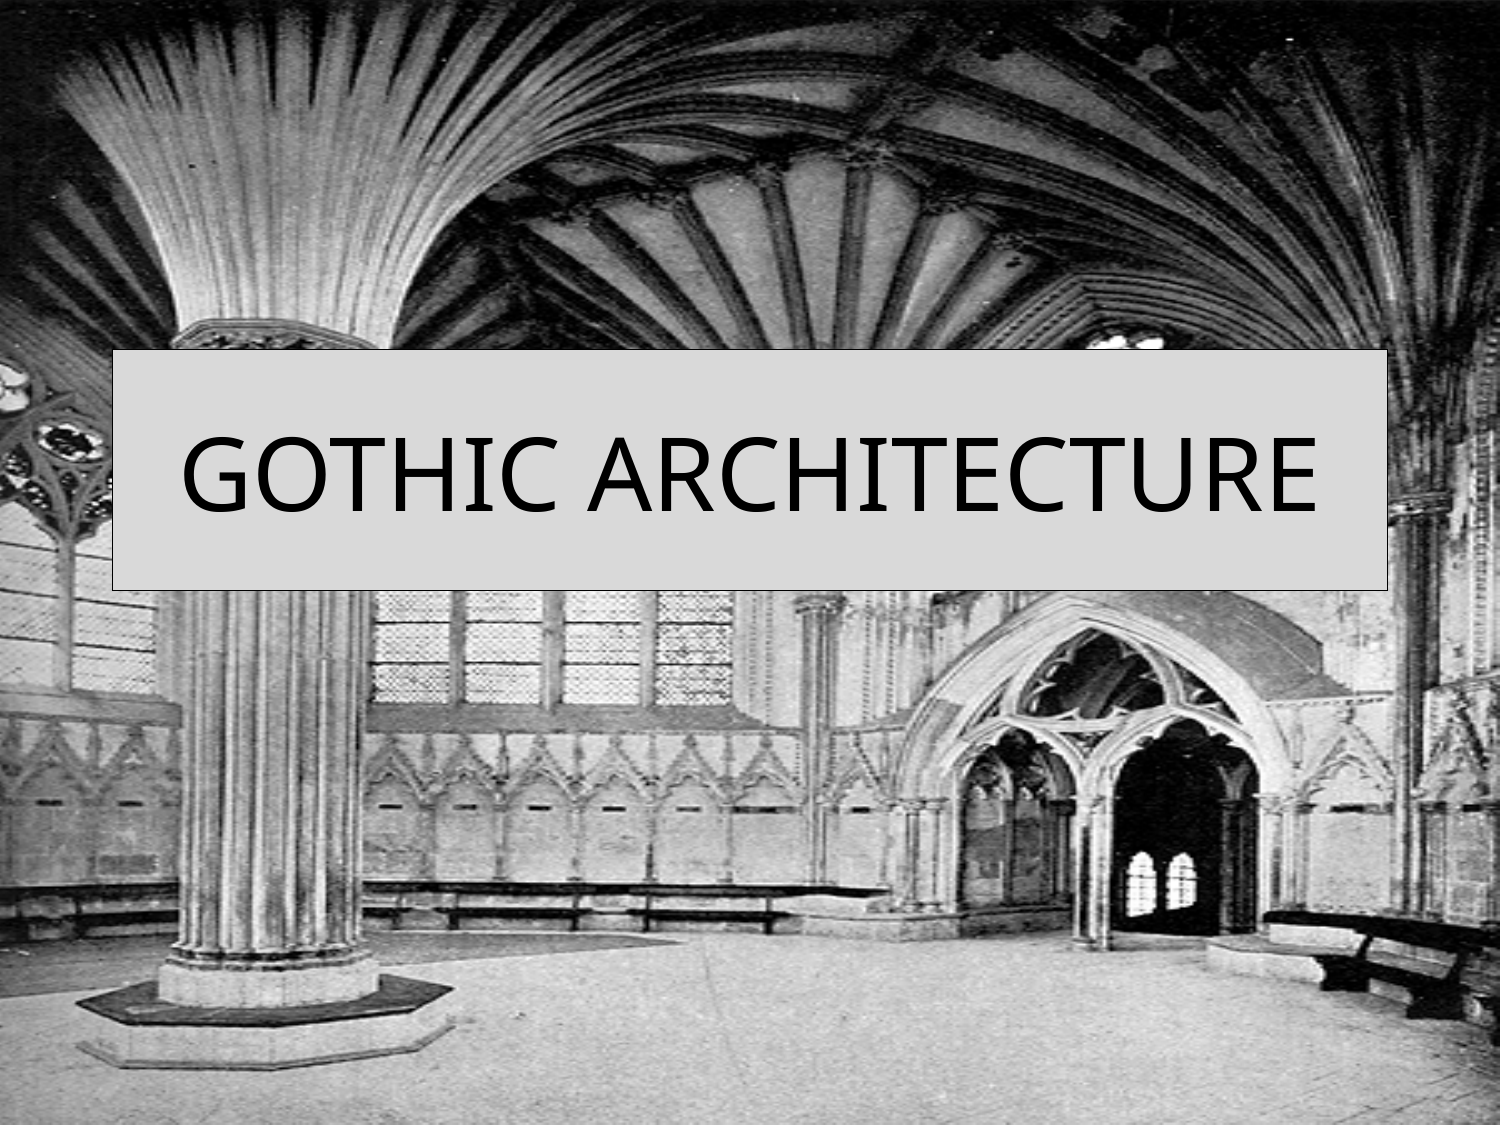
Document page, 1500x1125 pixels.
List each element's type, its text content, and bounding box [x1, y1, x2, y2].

picture [0, 0, 1500, 1125]
title GOTHIC ARCHITECTURE [112, 349, 1388, 591]
